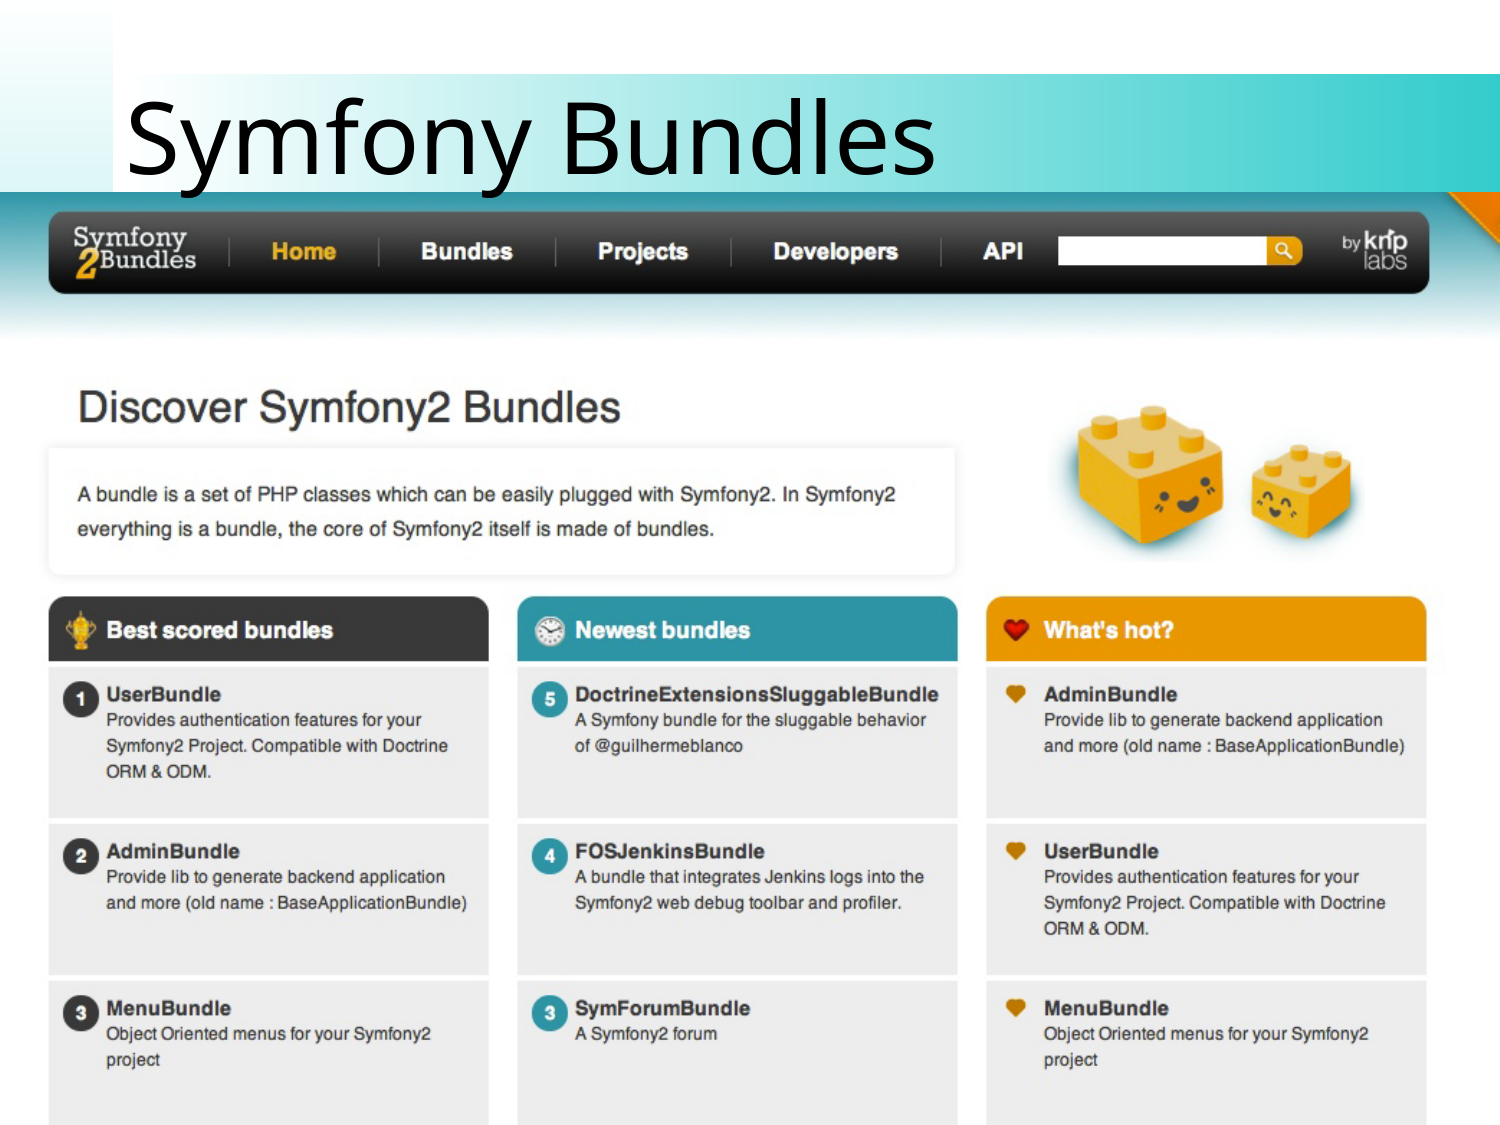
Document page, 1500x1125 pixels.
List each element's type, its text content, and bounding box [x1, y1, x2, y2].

title Symfony Bundles [110, 40, 1386, 191]
picture [0, 192, 1500, 1125]
